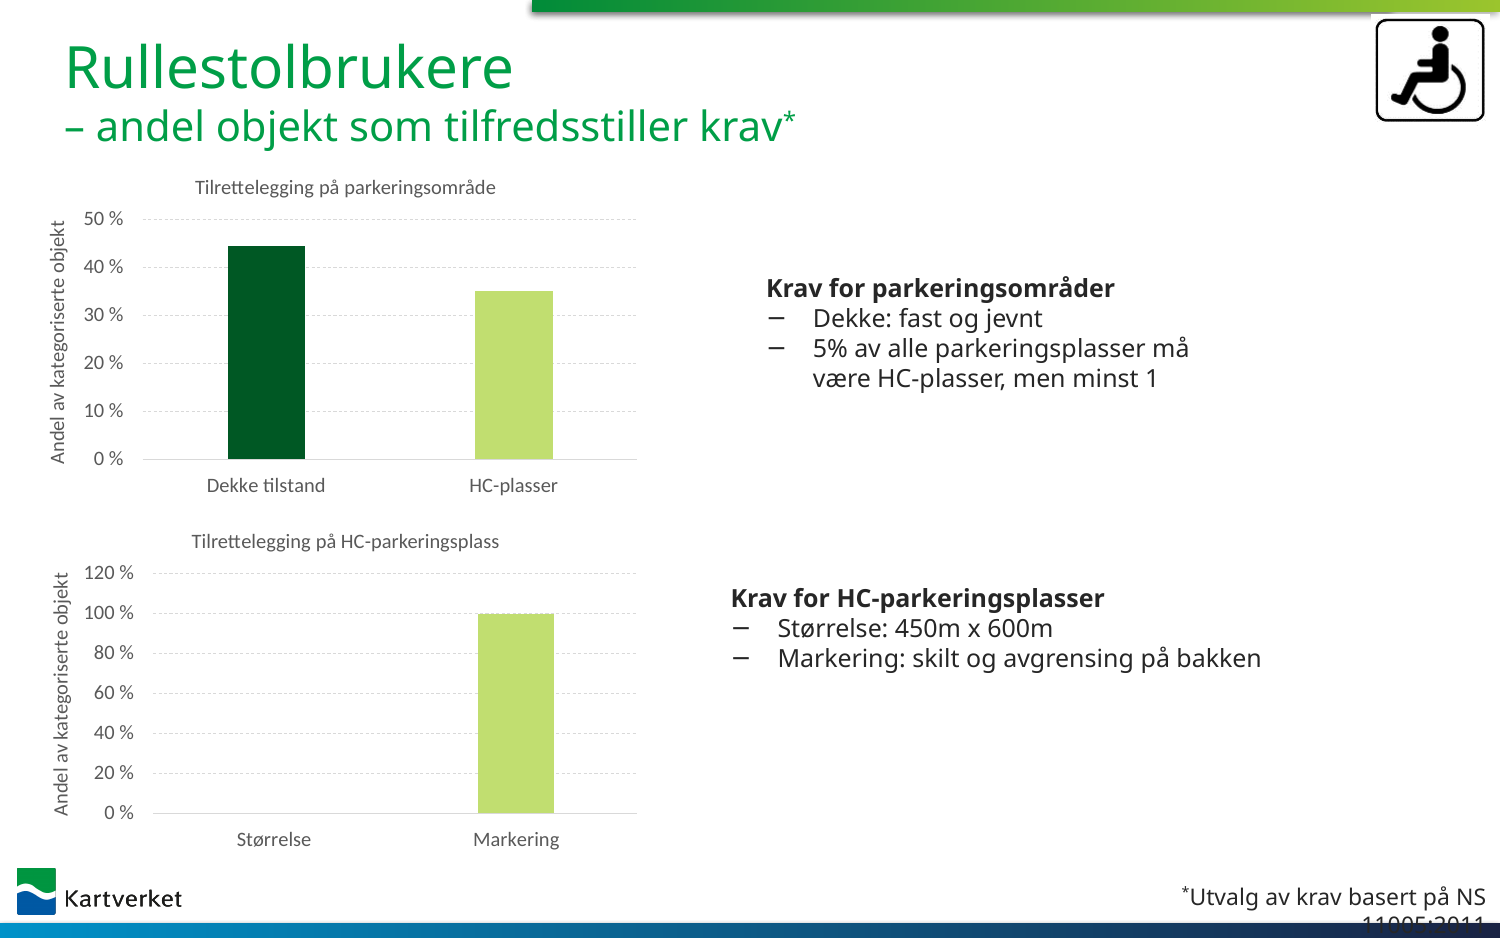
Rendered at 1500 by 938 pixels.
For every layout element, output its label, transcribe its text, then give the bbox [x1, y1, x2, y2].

text_box Krav for parkeringsområder Dekke: fast og jevnt 5% av alle parkeringsplasser må være HC-plasser, men minst 1 [751, 264, 1232, 400]
picture [1371, 13, 1491, 127]
text_box Krav for HC-parkeringsplasser Størrelse: 450m x 600m Markering: skilt og avgrensing på bakken [715, 574, 1278, 680]
text_box Rullestolbrukere – andel objekt som tilfredsstiller krav* [49, 23, 1431, 158]
picture [41, 520, 650, 859]
picture [41, 166, 650, 505]
text_box *Utvalg av krav basert på NS 11005:2011 [1068, 873, 1500, 938]
